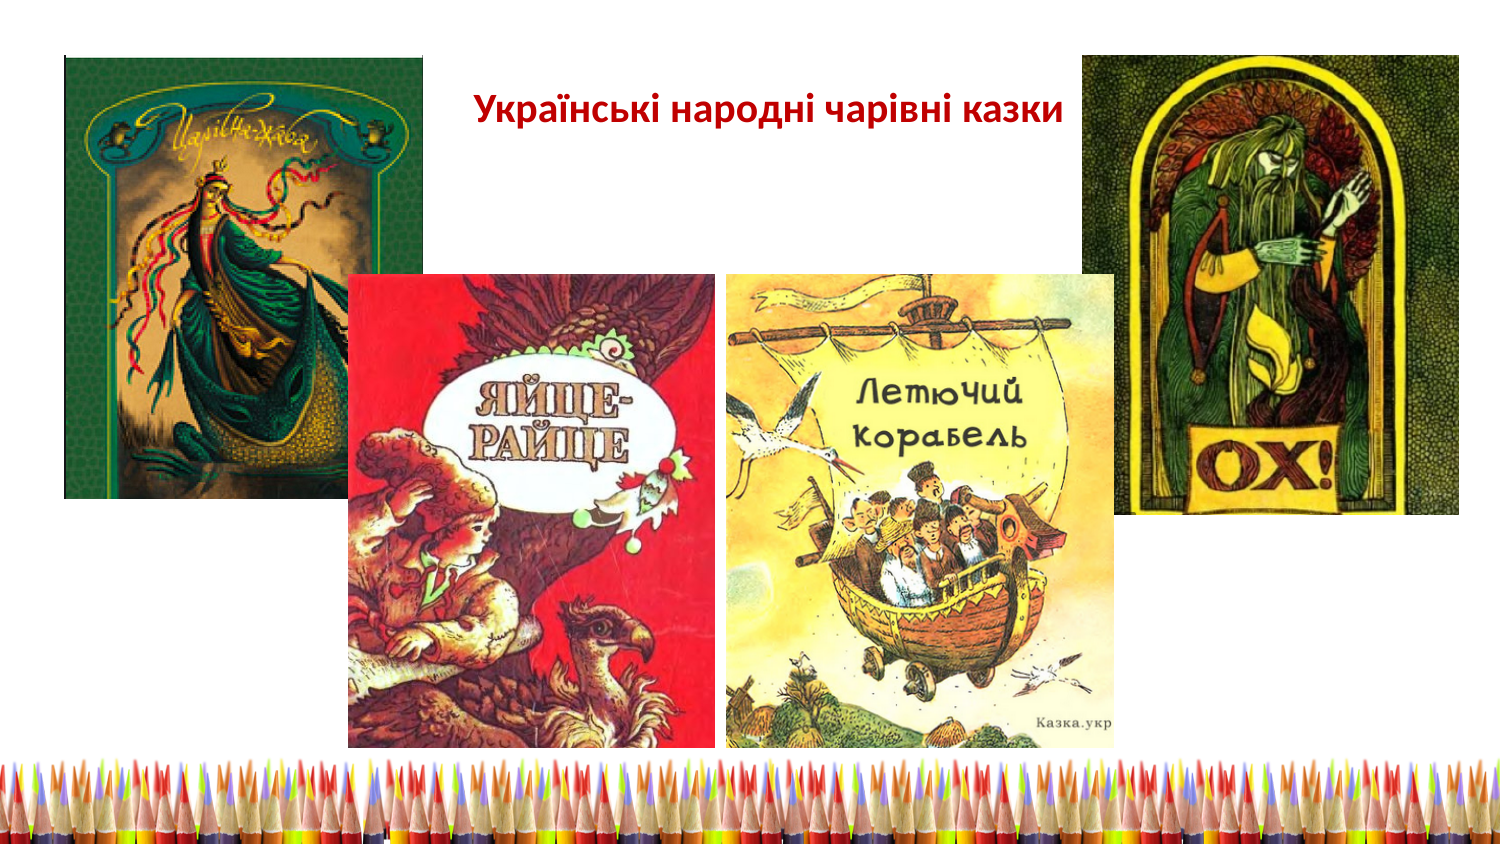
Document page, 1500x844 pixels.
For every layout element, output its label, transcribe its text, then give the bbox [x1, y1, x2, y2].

text_box Українські народні чарівні казки [427, 70, 1077, 139]
picture [0, 756, 1500, 844]
picture [726, 55, 1459, 748]
picture [64, 55, 715, 748]
